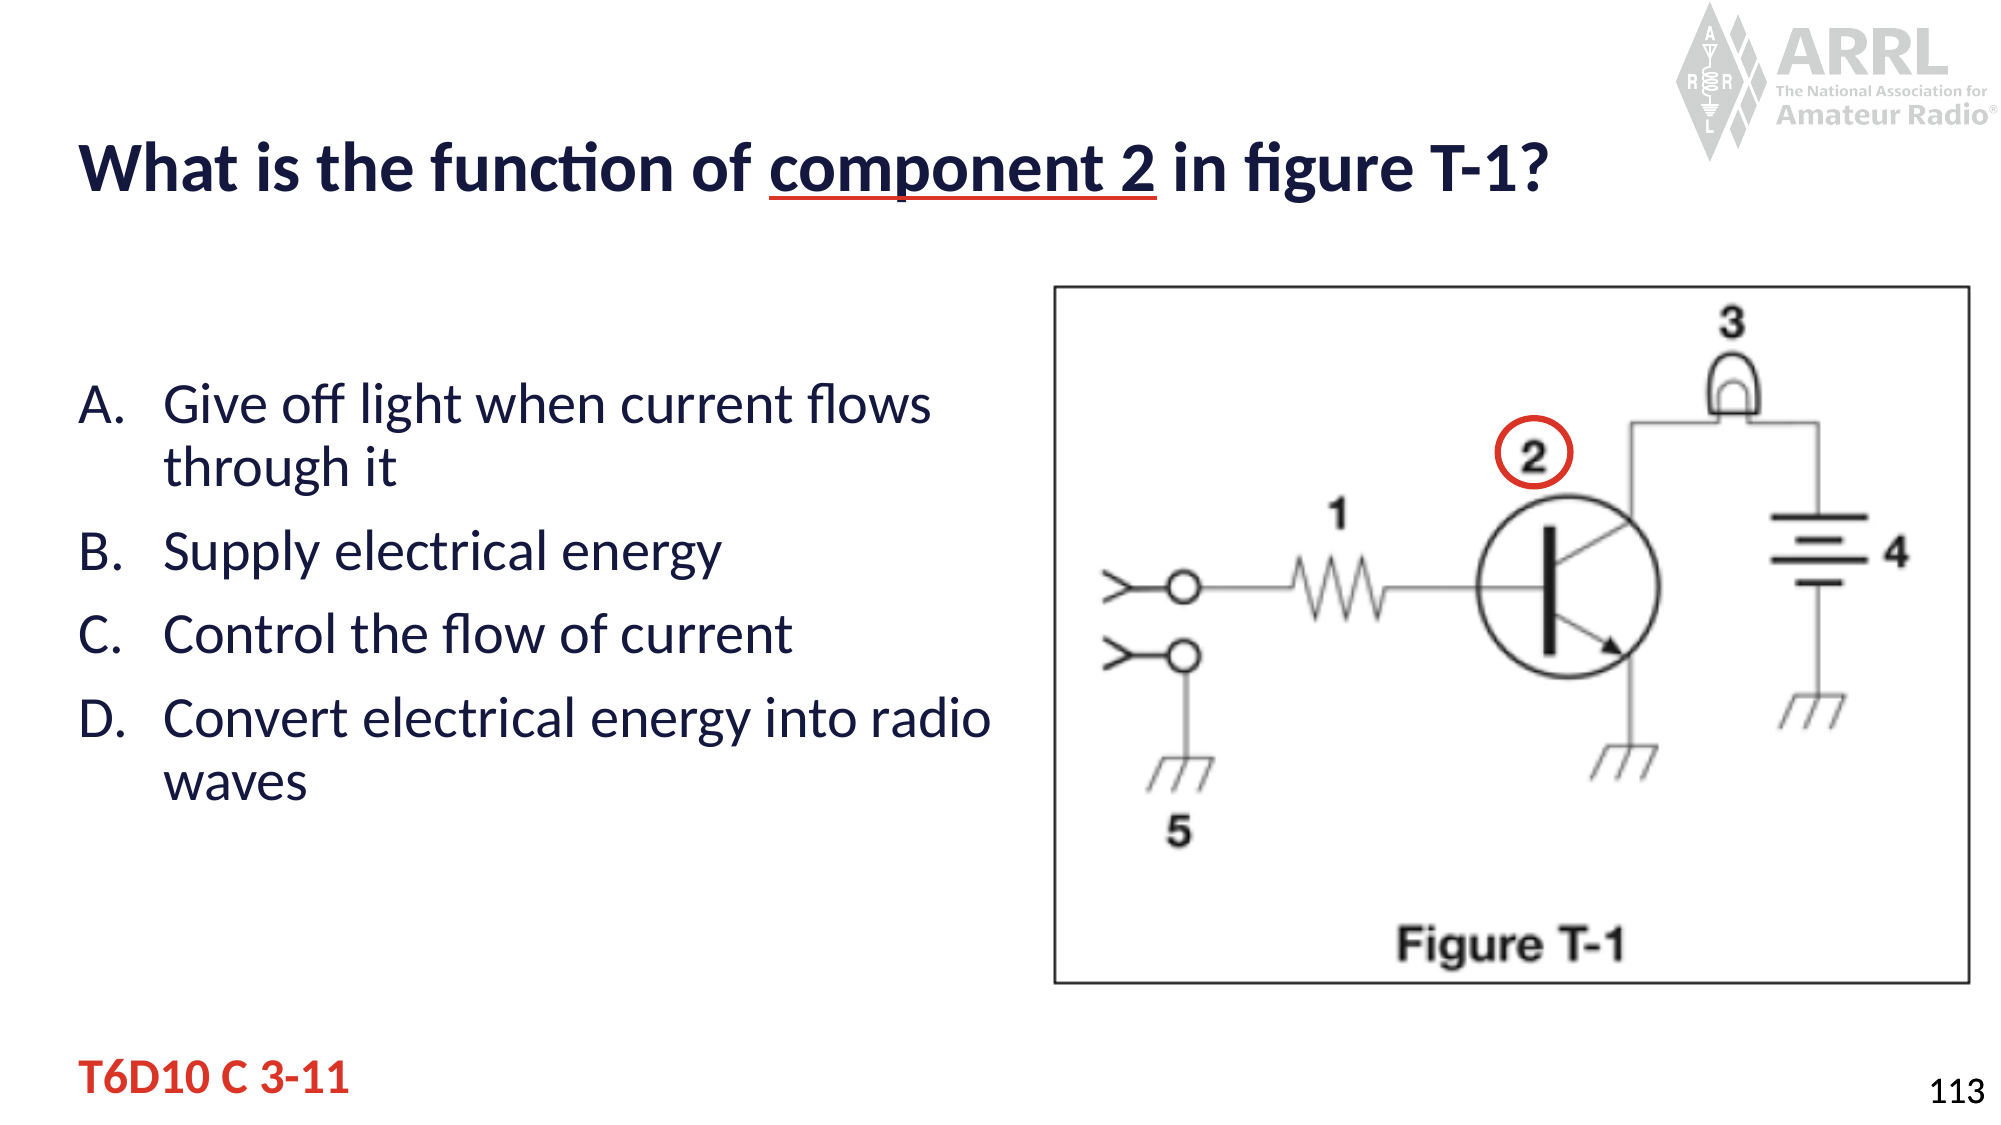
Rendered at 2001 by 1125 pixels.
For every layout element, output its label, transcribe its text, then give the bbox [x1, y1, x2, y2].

text_box T6D10 C 3-11 [63, 1036, 921, 1112]
picture [1045, 277, 1985, 999]
list Give off light when current flows through it Supply electrical energy Control the flow of current Convert electrical energy into radio waves [63, 365, 1045, 989]
title What is the function of component 2 in figure T-1? [63, 59, 1863, 278]
picture [1674, 0, 2000, 164]
